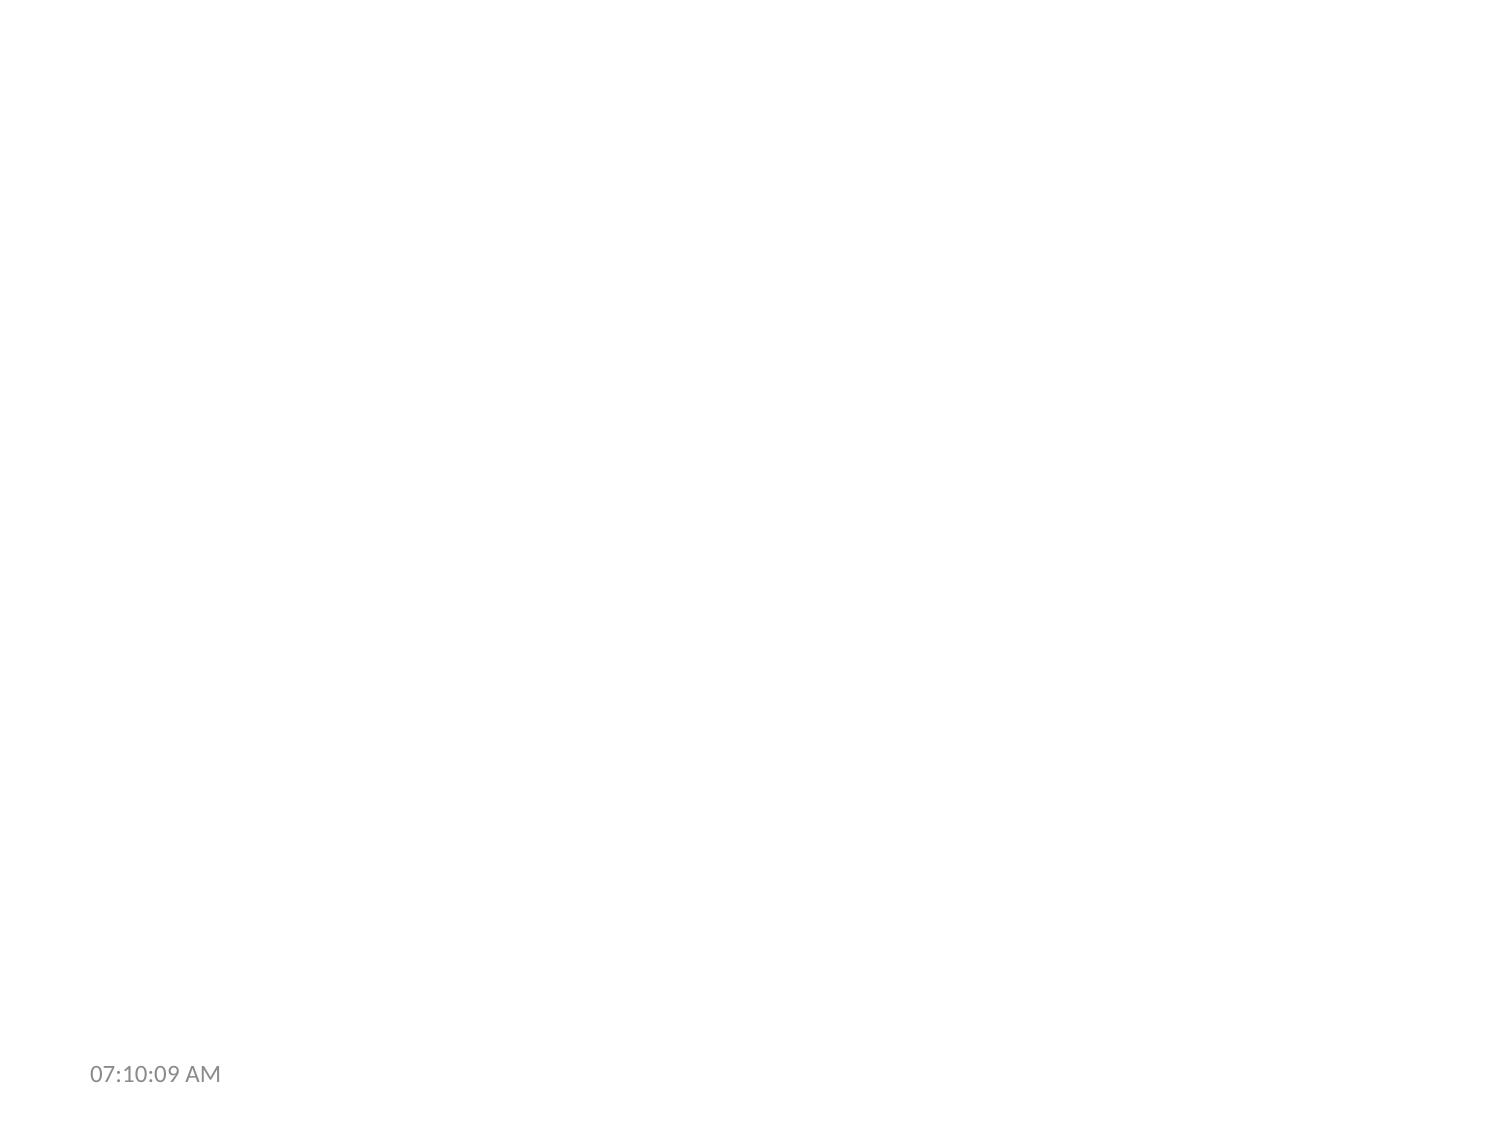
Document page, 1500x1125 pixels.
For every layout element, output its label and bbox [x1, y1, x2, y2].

slide_number [75, 1042, 425, 1103]
